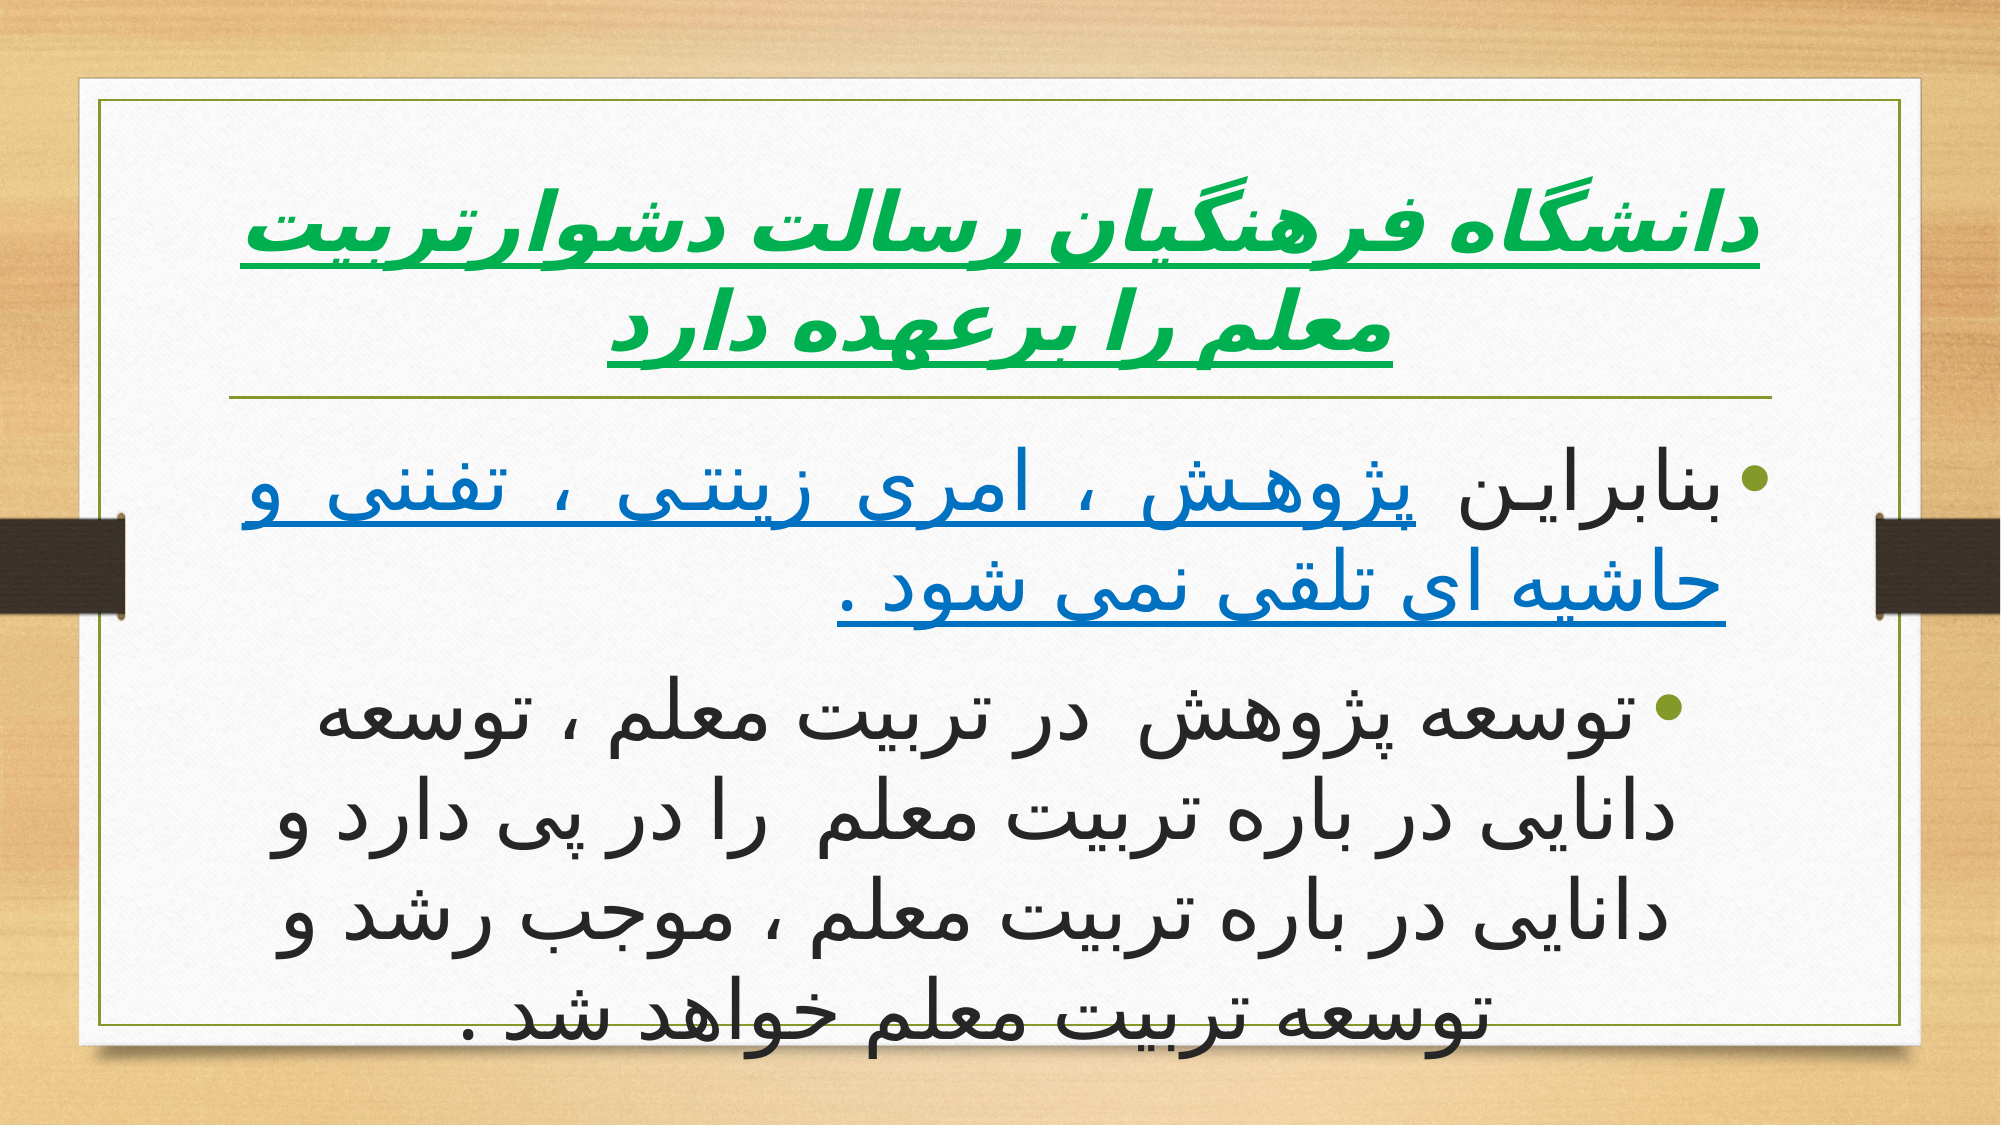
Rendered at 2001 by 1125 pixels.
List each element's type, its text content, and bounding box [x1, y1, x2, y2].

picture [0, 0, 2001, 1125]
list بنابراین پژوهش ، امری زینتی ، تفننی و حاشیه ای تلقی نمی شود . توسعه پژوهش در تربیت معلم ، توسعه دانایی در باره تربیت معلم را در پی دارد و دانایی در باره تربیت معلم ، موجب رشد و توسعه تربیت معلم خواهد شد . [212, 419, 1788, 964]
title دانشگاه فرهنگیان رسالت دشوارتربیت معلم را برعهده دارد [212, 161, 1788, 375]
